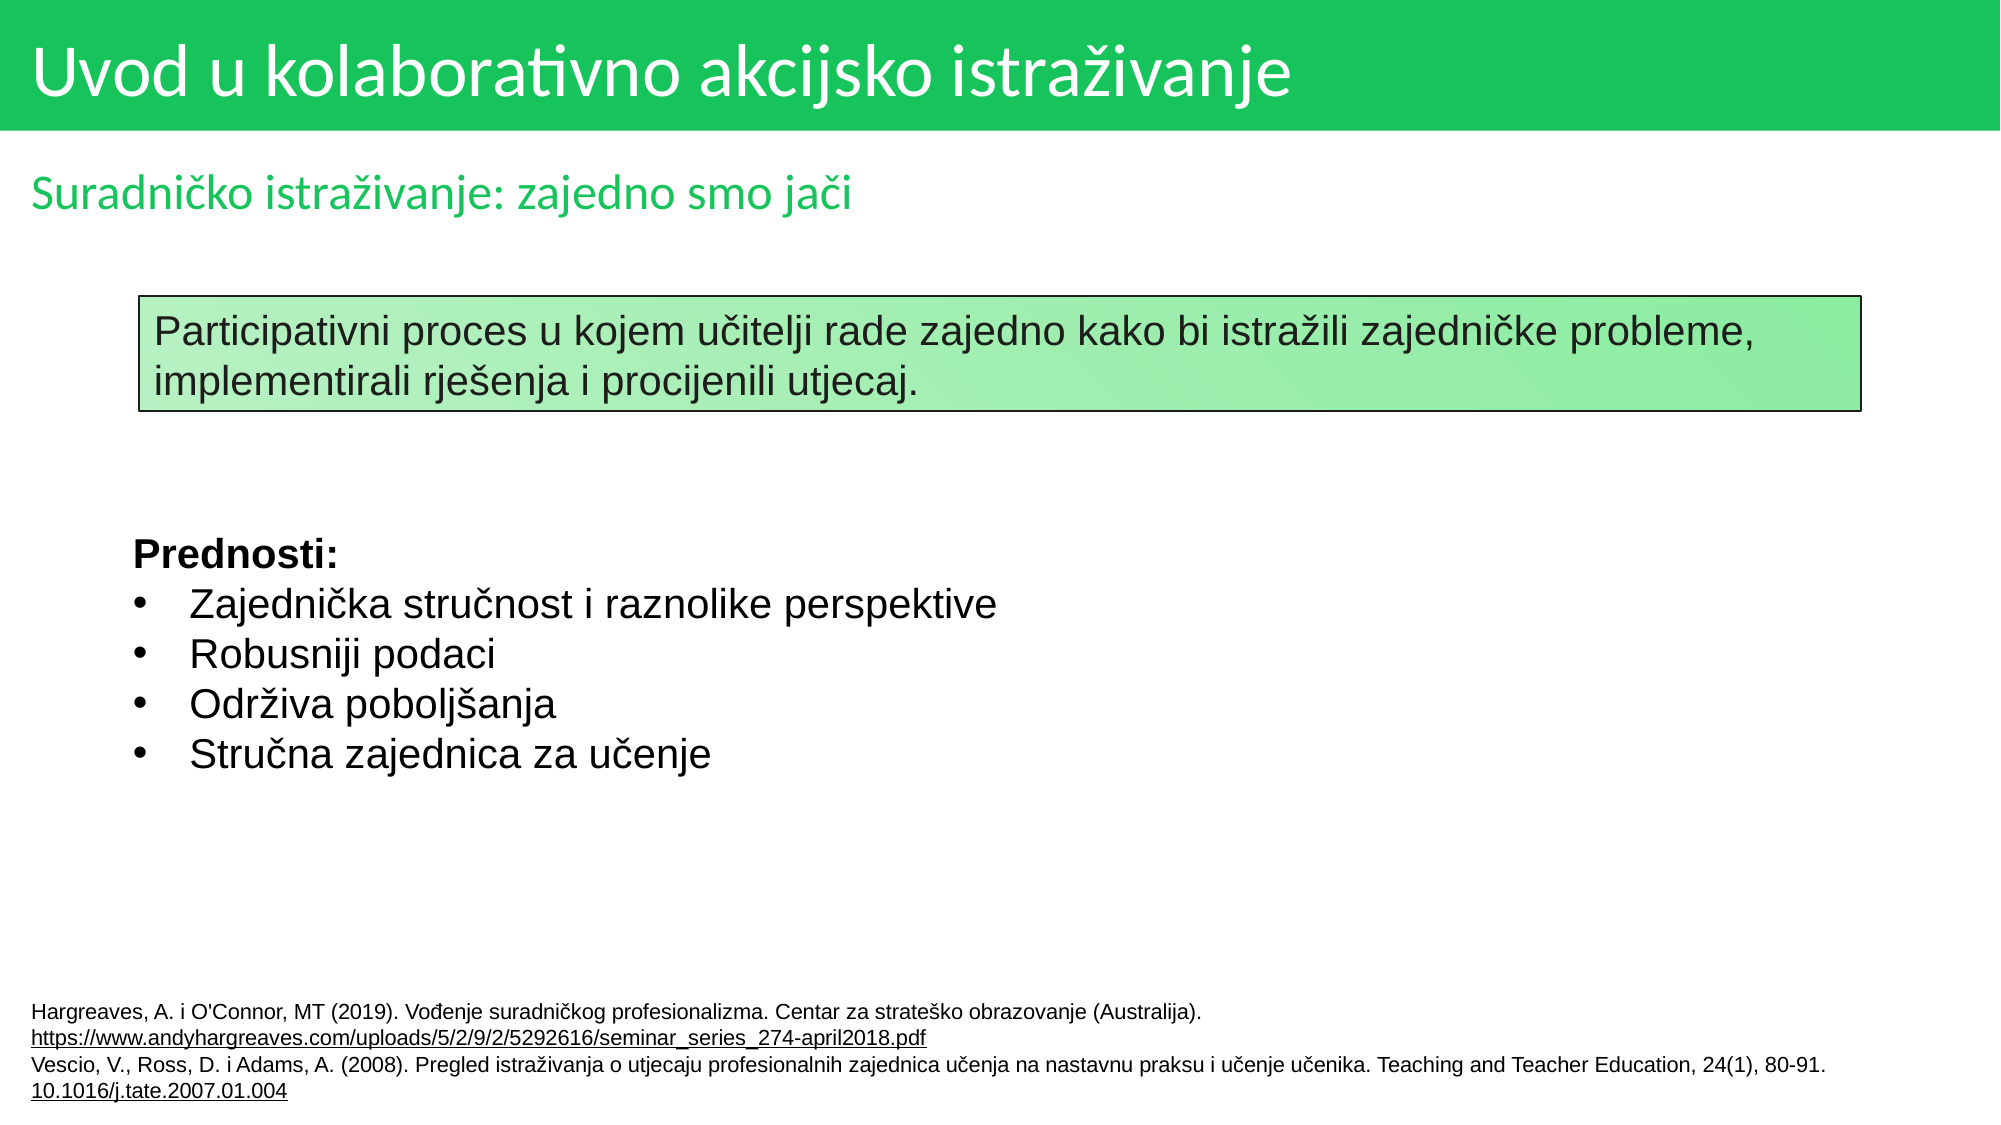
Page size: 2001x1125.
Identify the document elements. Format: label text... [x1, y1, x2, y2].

title Uvod u kolaborativno akcijsko istraživanje [16, 13, 1976, 131]
text_box Prednosti: Zajednička stručnost i raznolike perspektive Robusniji podaci Održiva poboljšanja Stručna zajednica za učenje [117, 519, 1861, 785]
text_box Participativni proces u kojem učitelji rade zajedno kako bi istražili zajedničke probleme, implementirali rješenja i procijenili utjecaj. [139, 296, 1861, 412]
text_box Hargreaves, A. i O'Connor, MT (2019). Vođenje suradničkog profesionalizma. Centar za strateško obrazovanje (Australija). https://www.andyhargreaves.com/uploads/5/2/9/2/5292616/seminar_series_274-april2018.pdf Vescio, V., Ross, D. i Adams, A. (2008). Pregled istraživanja o utjecaju profesionalnih zajednica učenja na nastavnu praksu i učenje učenika. Teaching and Teacher Education, 24(1), 80-91. 10.1016/j.tate.2007.01.004 [16, 990, 1918, 1111]
text_box Suradničko istraživanje: zajedno smo jači [16, 151, 2000, 227]
